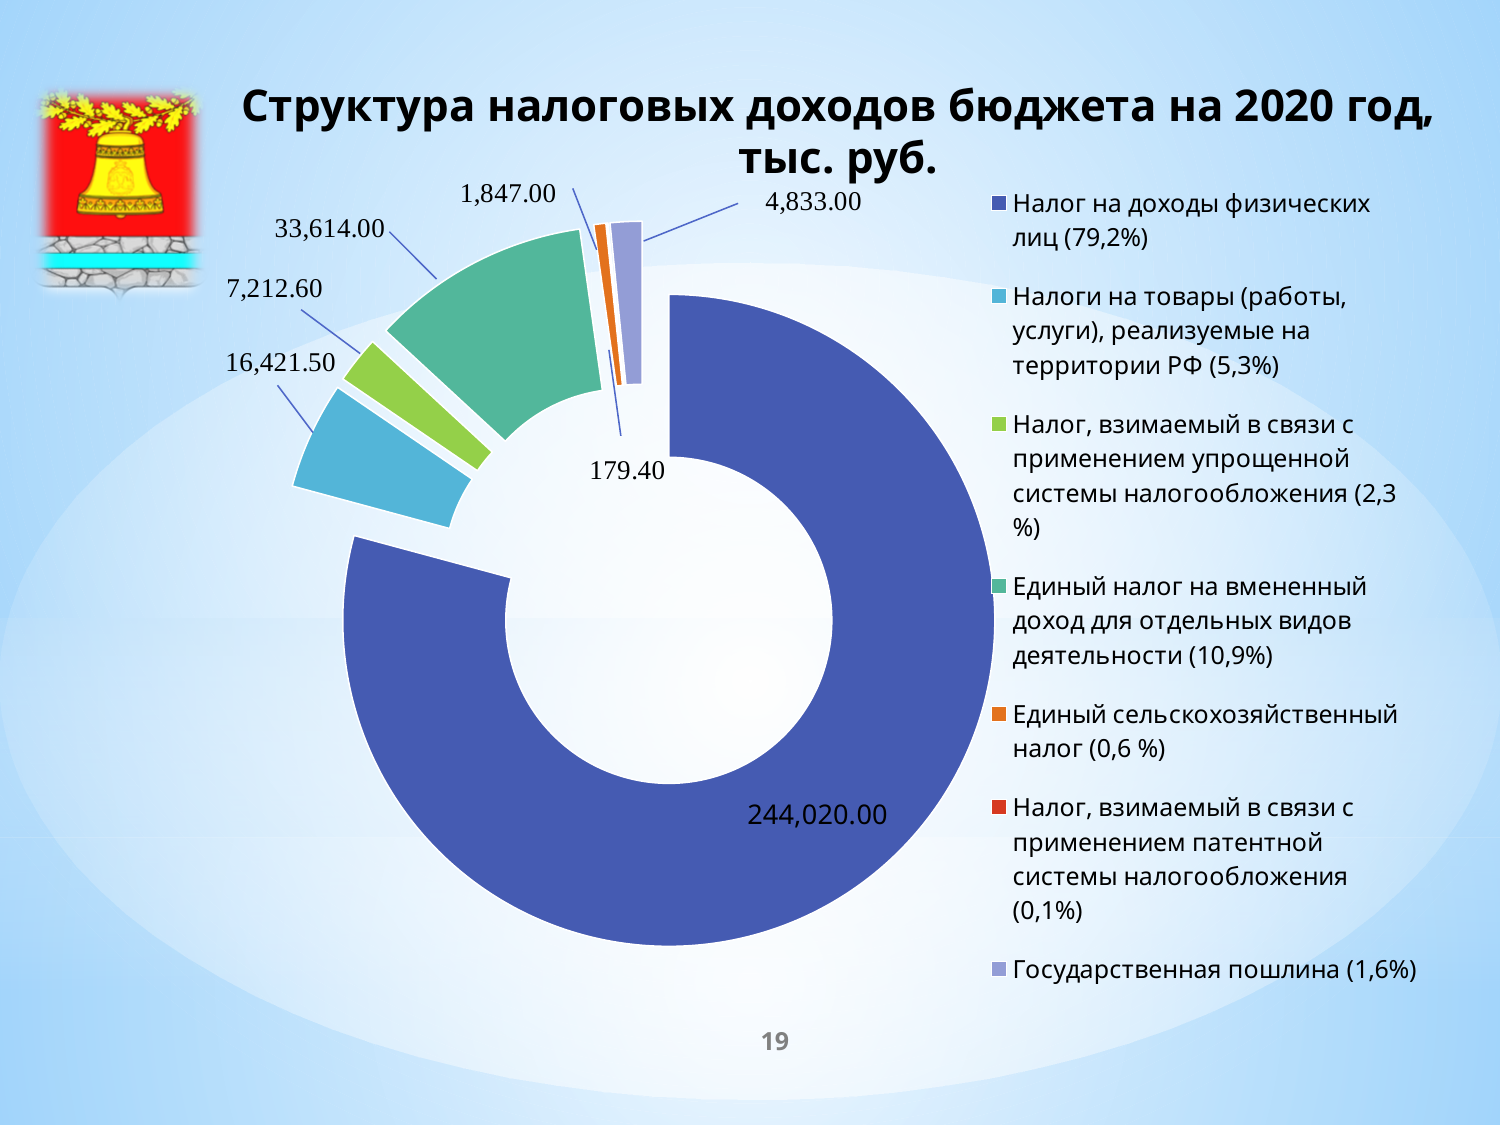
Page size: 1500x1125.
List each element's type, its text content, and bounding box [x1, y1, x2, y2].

picture [29, 81, 210, 307]
slide_number 19 [624, 1022, 925, 1073]
chart [209, 160, 1436, 1012]
text_box Структура налоговых доходов бюджета на 2020 год, тыс. руб. [194, 70, 1483, 190]
